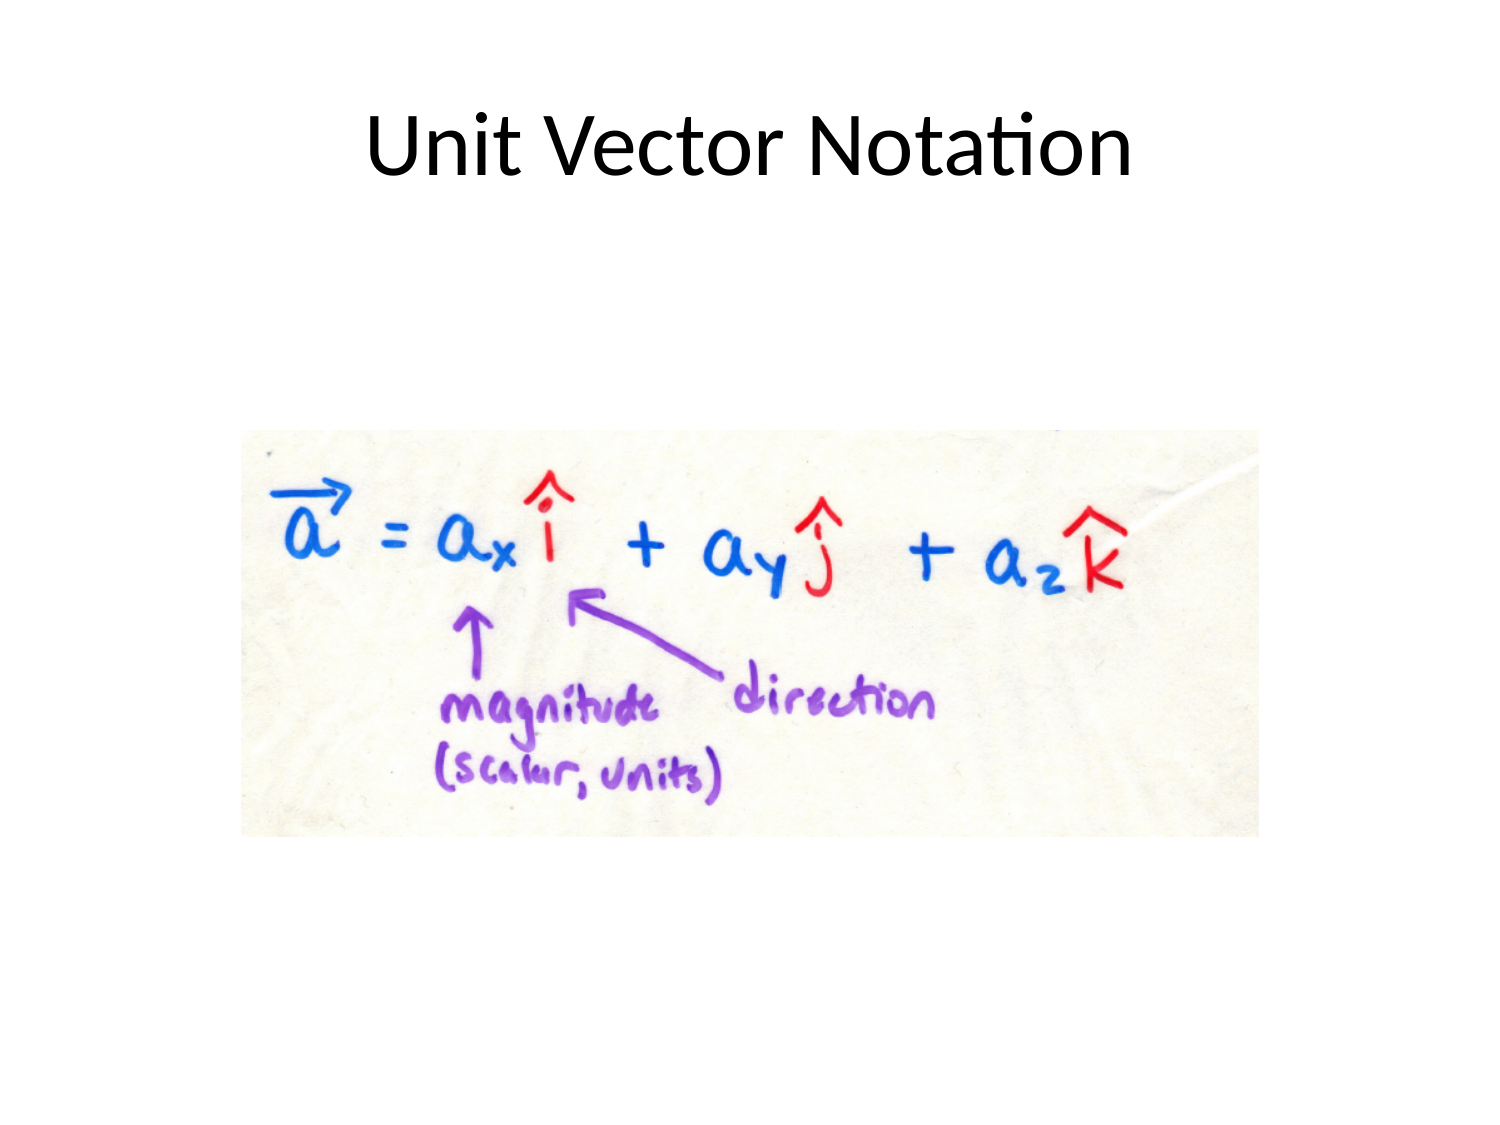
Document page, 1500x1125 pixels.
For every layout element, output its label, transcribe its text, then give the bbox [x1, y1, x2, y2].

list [241, 430, 1259, 838]
title Unit Vector Notation [75, 45, 1425, 233]
